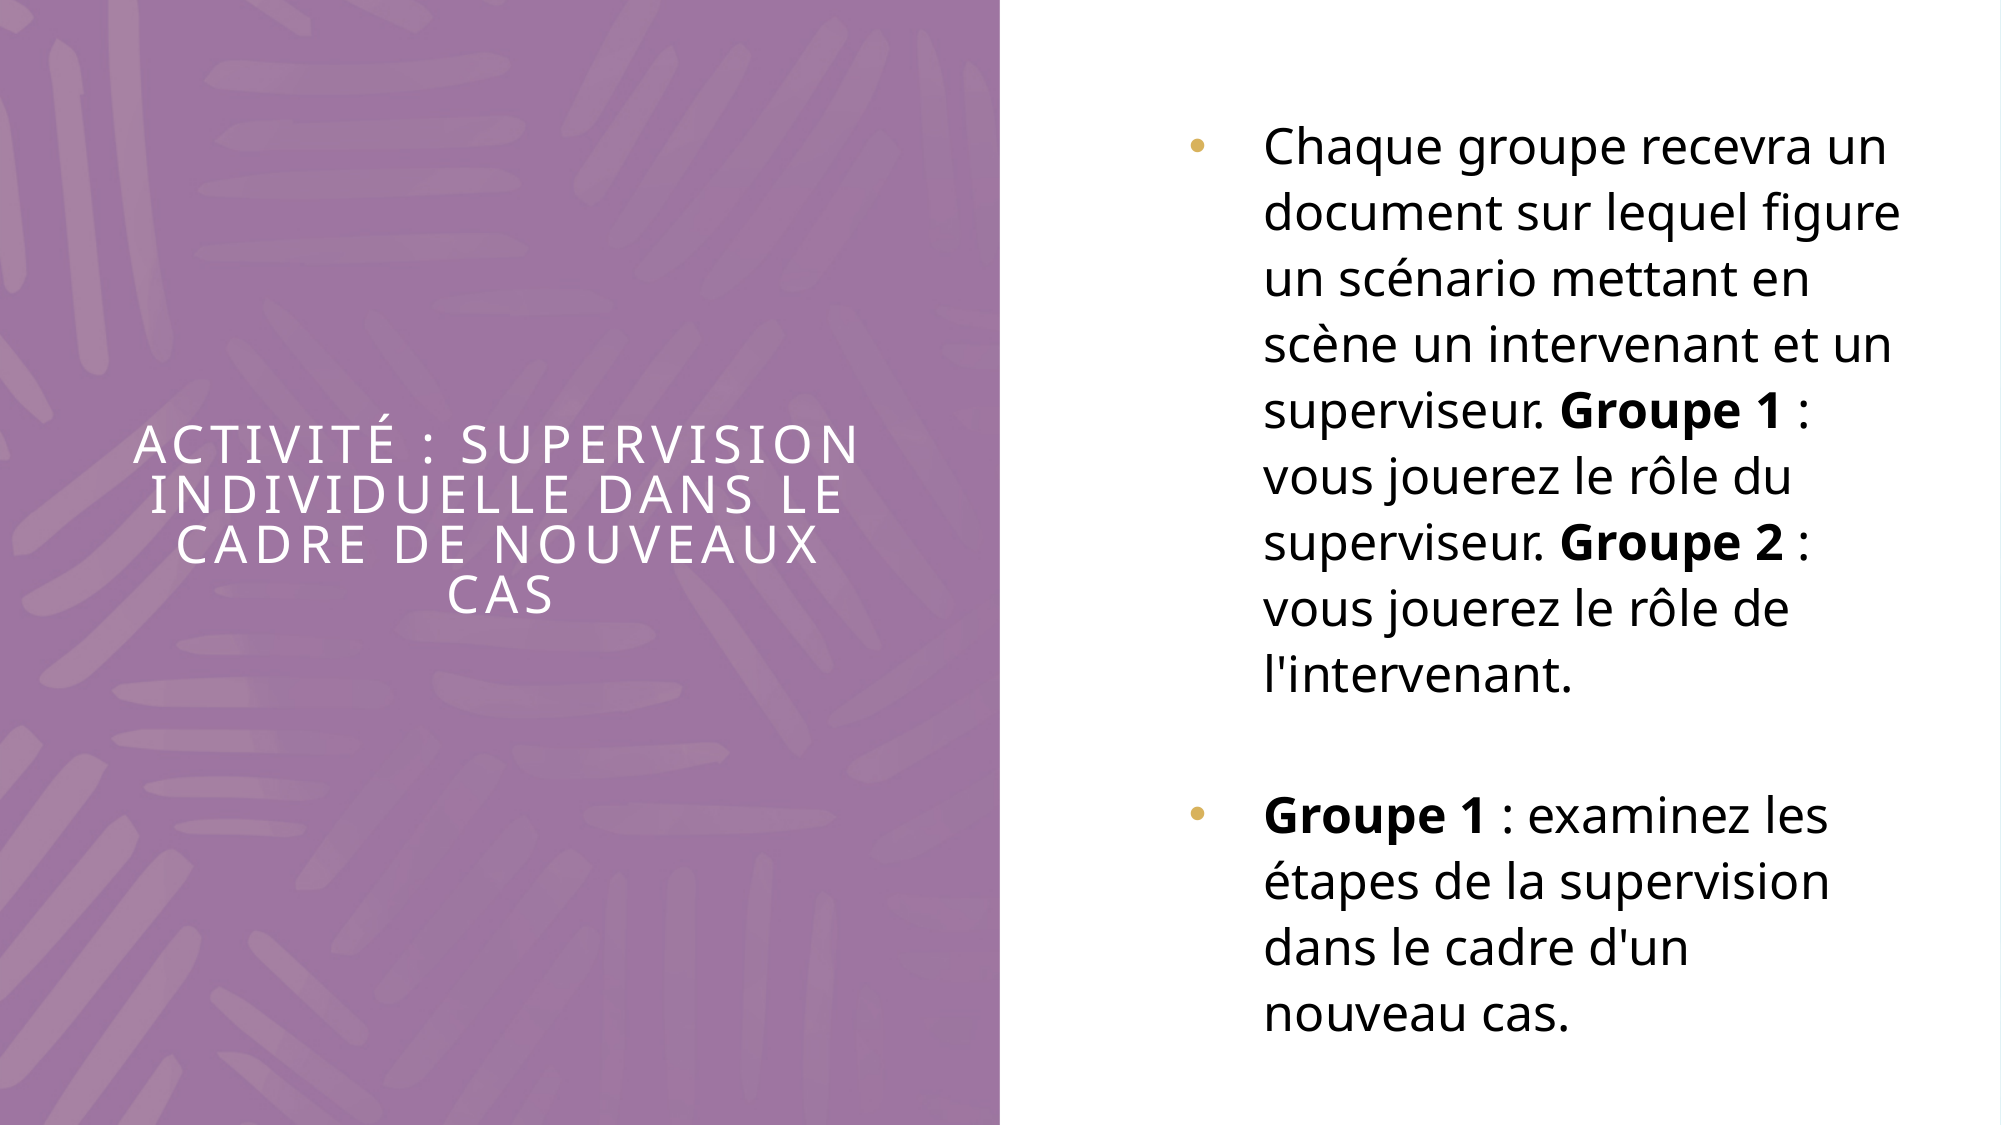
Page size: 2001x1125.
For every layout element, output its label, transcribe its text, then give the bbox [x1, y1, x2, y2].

title Activité : Supervision individuelle dans le cadre de nouveaux cas [108, 396, 892, 651]
picture [0, 0, 2001, 1125]
list Chaque groupe recevra un document sur lequel figure un scénario mettant en scène un intervenant et un superviseur. Groupe 1 : vous jouerez le rôle du superviseur. Groupe 2 : vous jouerez le rôle de l'intervenant. Groupe 1 : examinez les étapes de la supervision dans le cadre d'un nouveau cas. [1181, 295, 1917, 1125]
